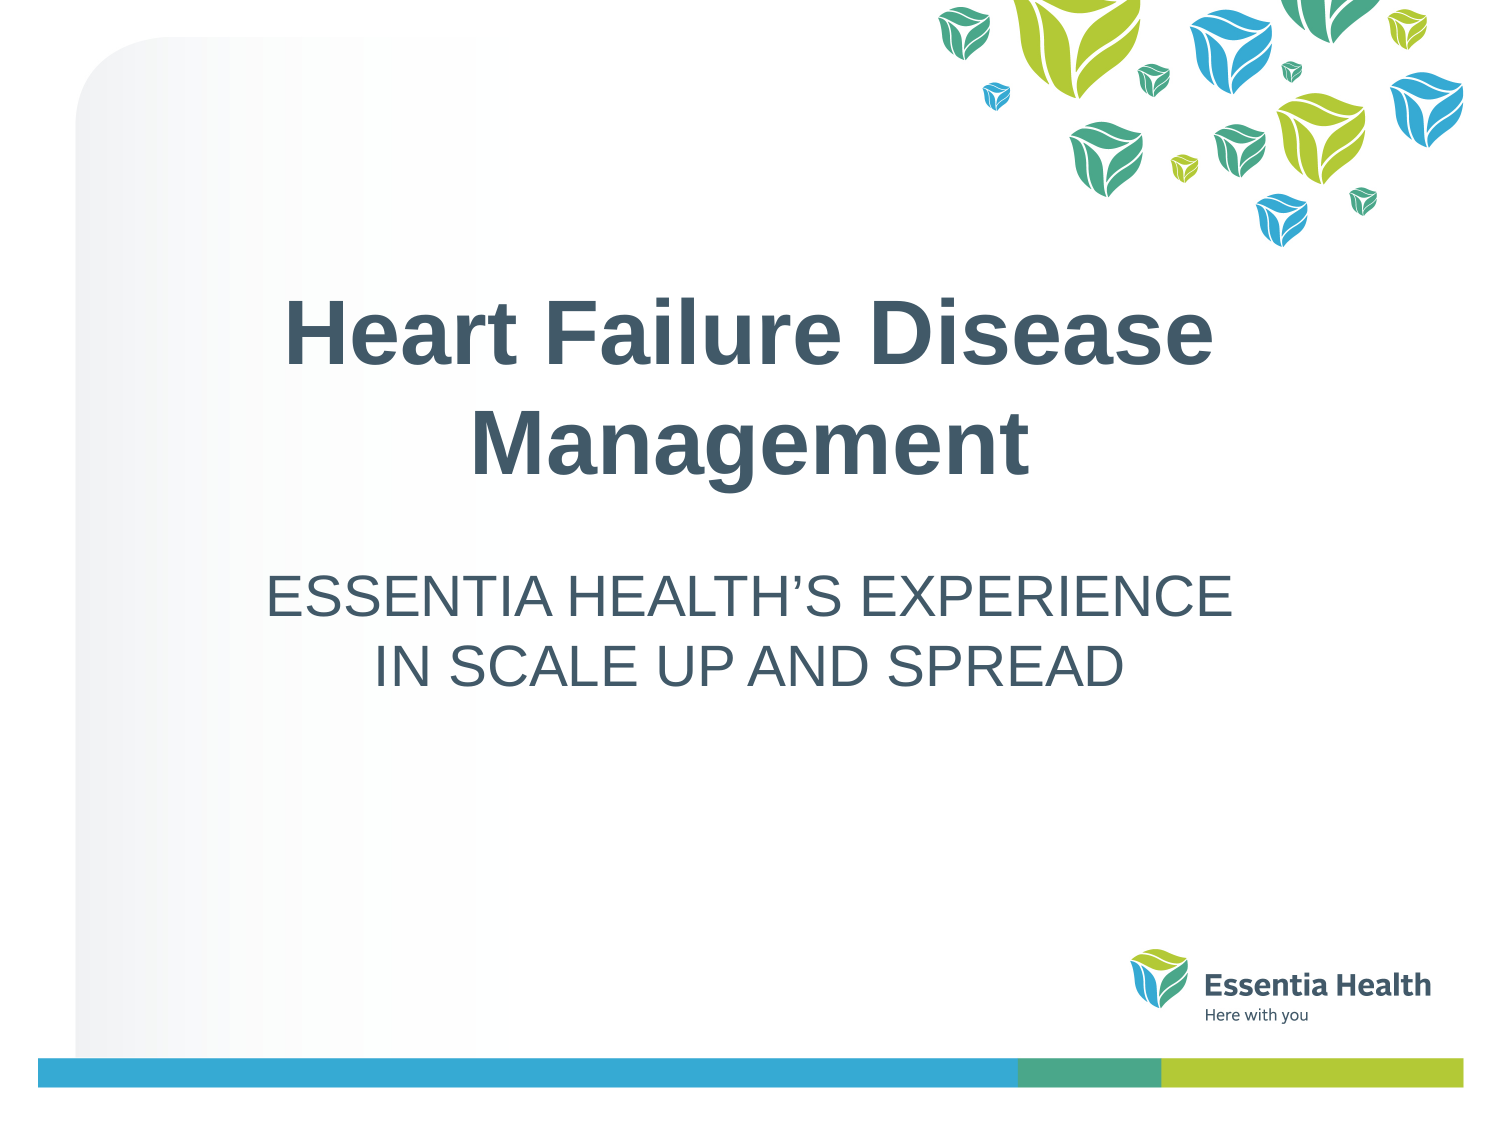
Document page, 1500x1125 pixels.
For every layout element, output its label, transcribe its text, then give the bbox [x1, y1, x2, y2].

title Heart Failure Disease Management [112, 262, 1388, 504]
subtitle ESSENTIA HEALTH’S EXPERIENCE IN SCALE UP AND SPREAD [225, 550, 1275, 838]
picture [0, 0, 1500, 1125]
